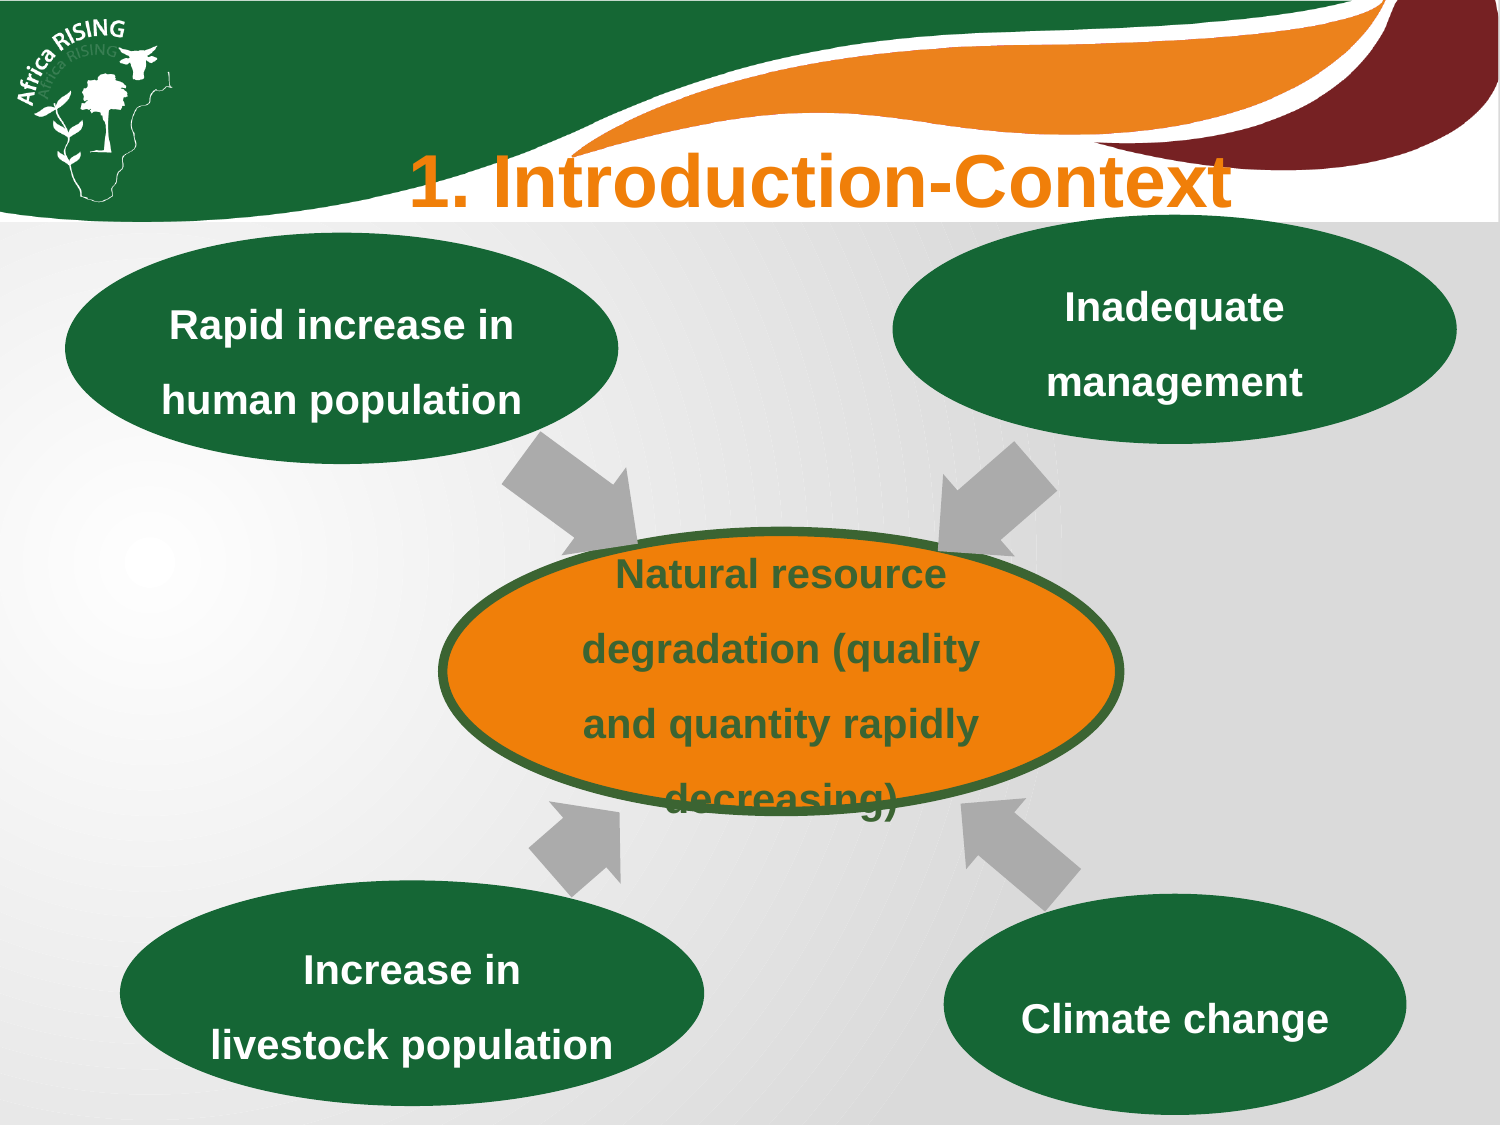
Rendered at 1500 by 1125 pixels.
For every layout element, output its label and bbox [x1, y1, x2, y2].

text_box [76, 77, 1463, 1125]
picture [0, 0, 1499, 222]
